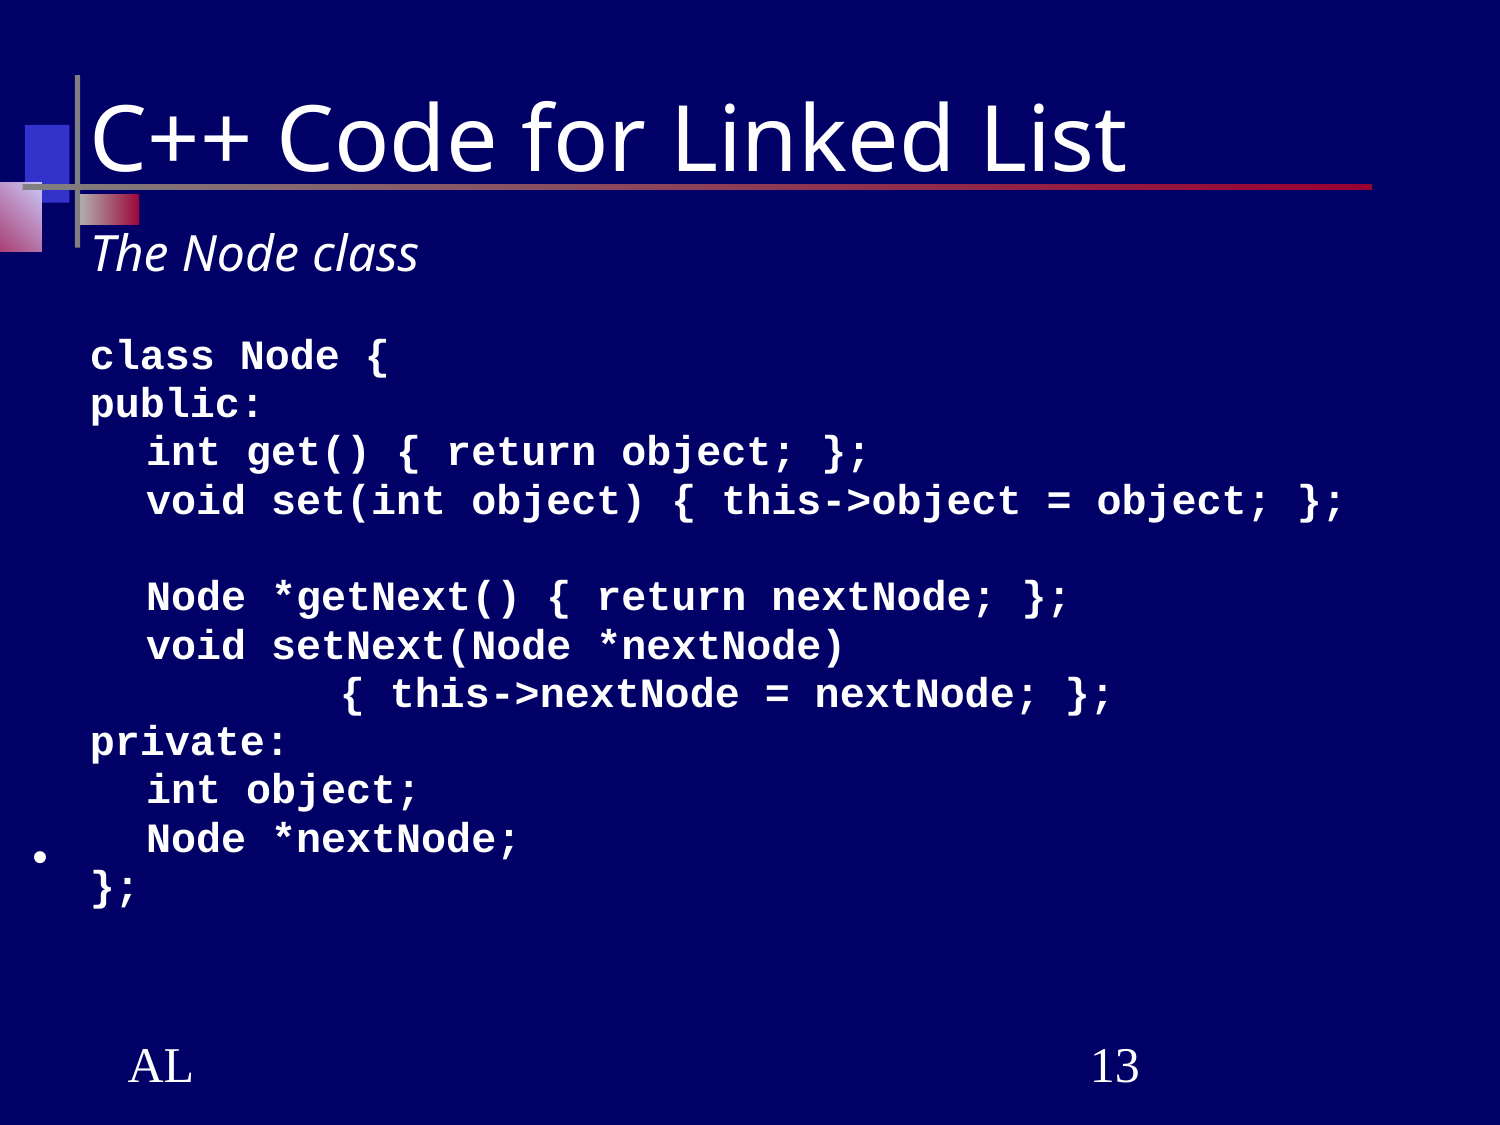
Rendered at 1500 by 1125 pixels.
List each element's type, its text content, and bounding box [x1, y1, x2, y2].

slide_number AL [112, 1025, 425, 1100]
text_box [12, 824, 1388, 888]
list The Node class class Node { public: int get() { return object; }; void set(int object) { this->object = object; }; Node *getNext() { return nextNode; }; void setNext(Node *nextNode) { this->nextNode = nextNode; }; private: int object; Node *nextNode; }; [74, 225, 1425, 975]
title C++ Code for Linked List [74, 59, 1425, 210]
slide_number ‹#› [1074, 1025, 1388, 1100]
